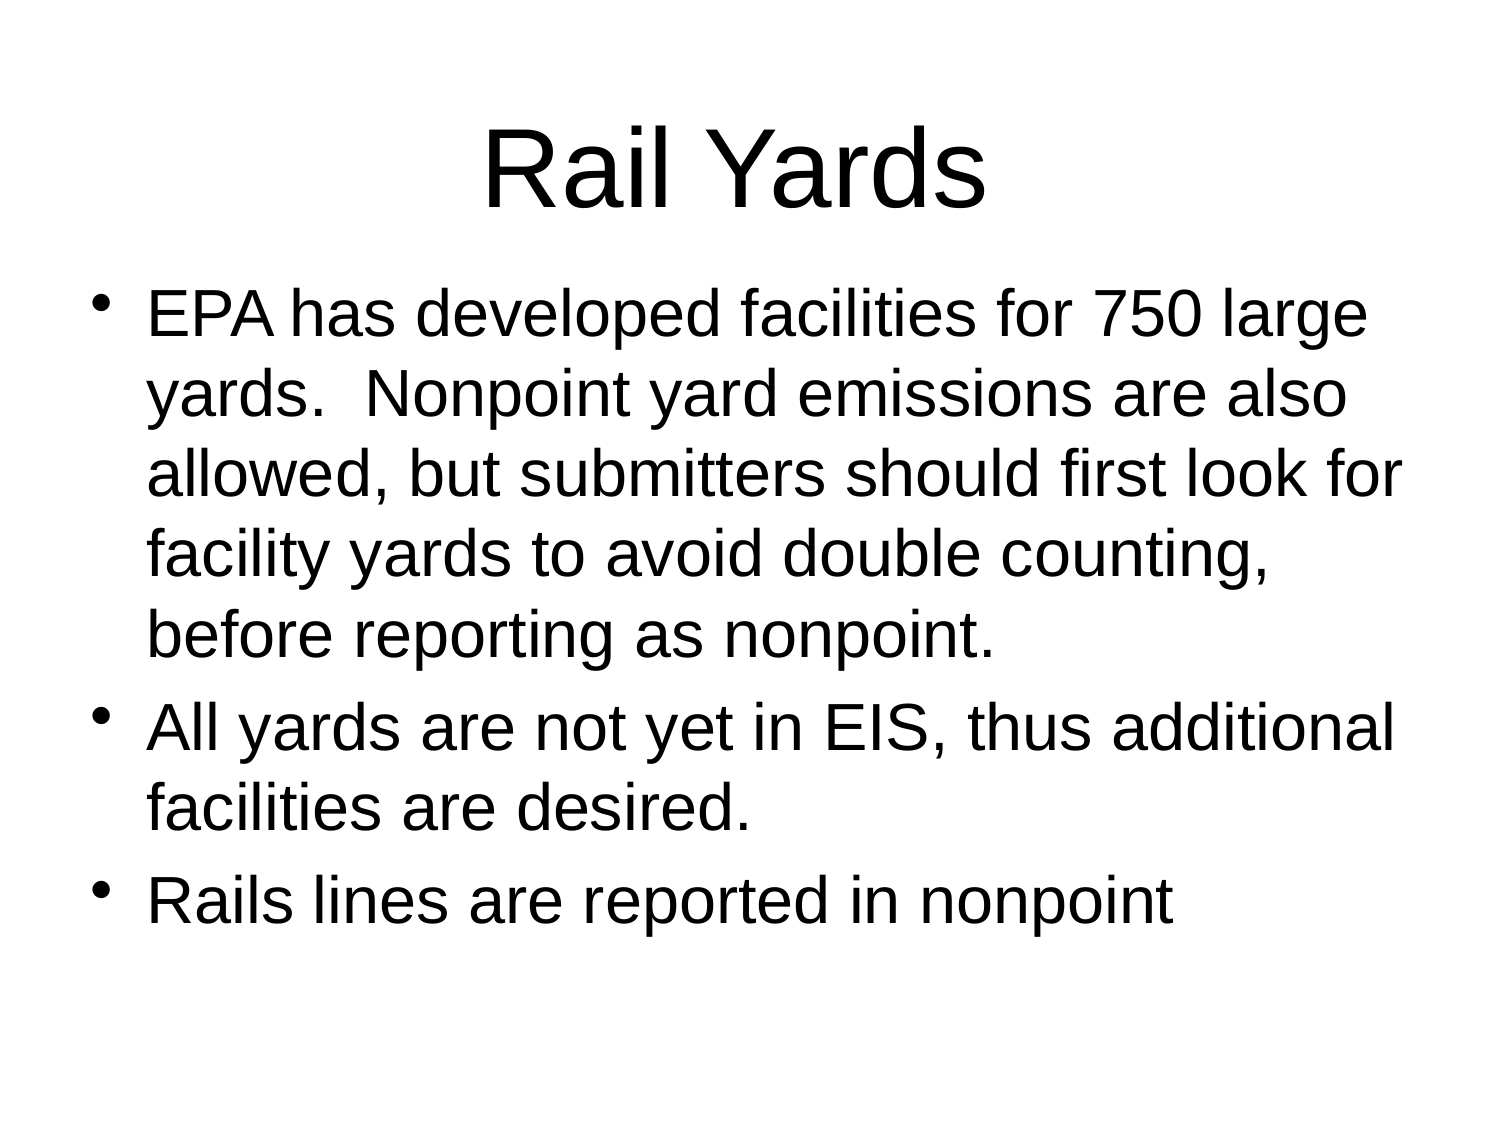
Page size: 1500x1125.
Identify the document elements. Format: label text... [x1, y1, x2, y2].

title Rail Yards [74, 99, 1426, 226]
list EPA has developed facilities for 750 large yards. Nonpoint yard emissions are also allowed, but submitters should first look for facility yards to avoid double counting, before reporting as nonpoint. All yards are not yet in EIS, thus additional facilities are desired. Rails lines are reported in nonpoint [74, 262, 1426, 1006]
